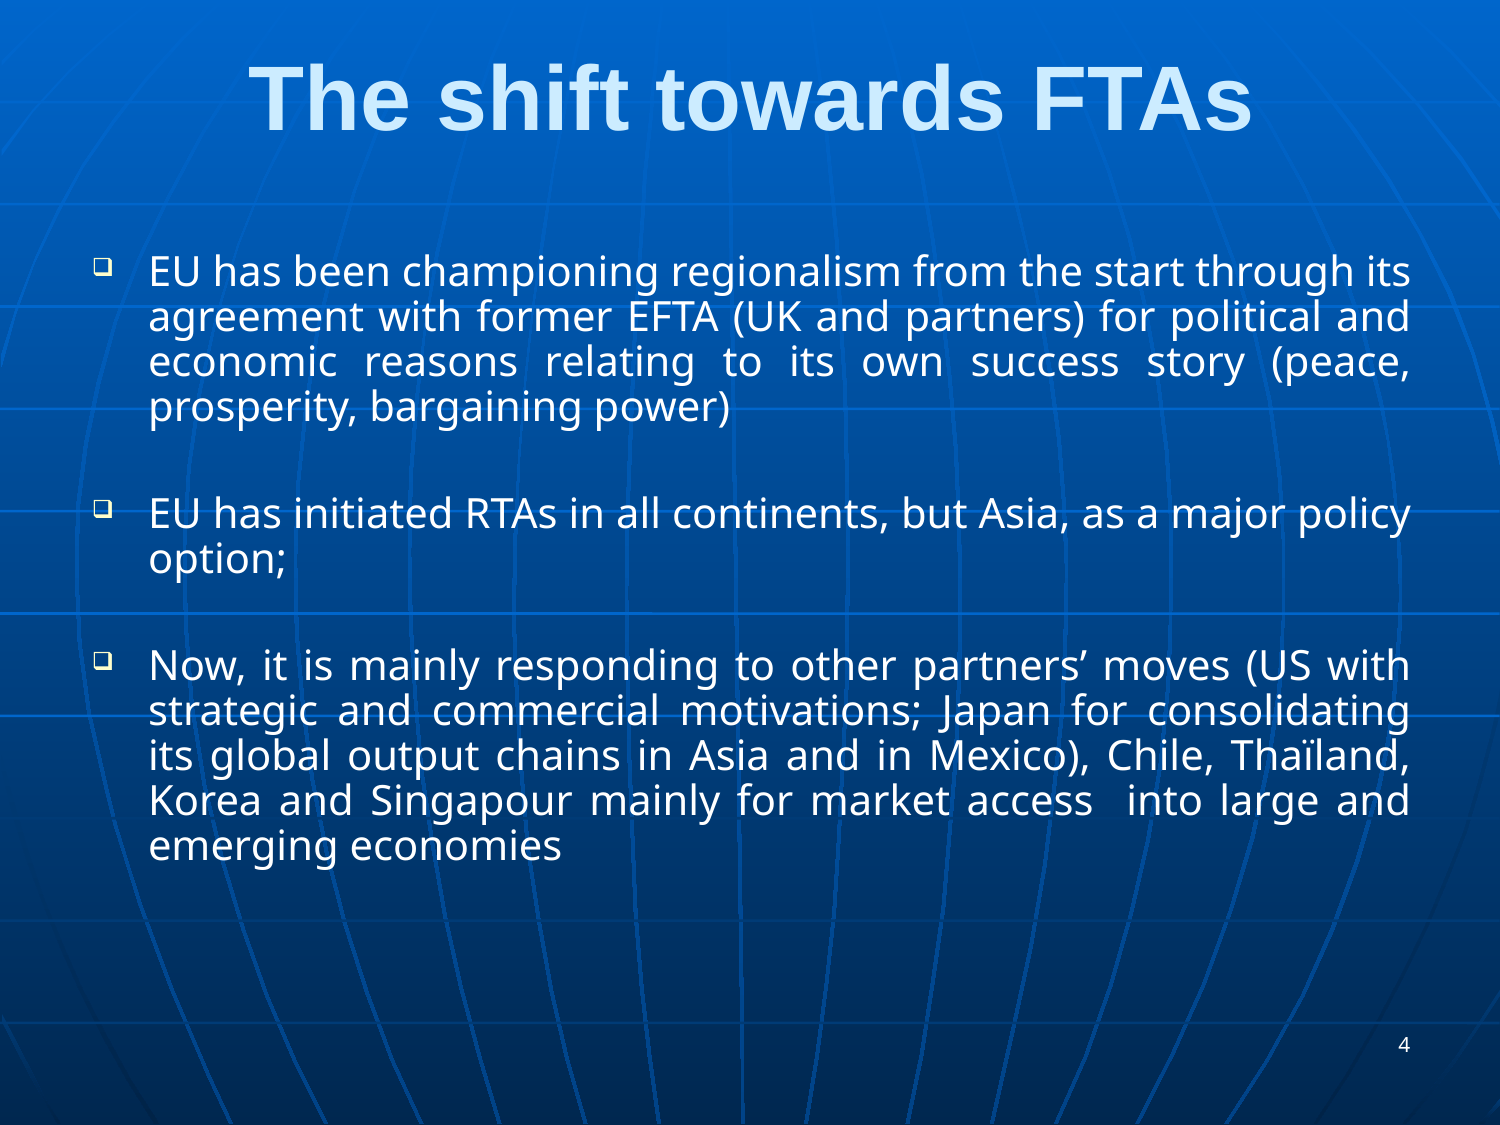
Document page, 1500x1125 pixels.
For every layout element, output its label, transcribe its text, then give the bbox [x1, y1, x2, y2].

slide_number 4 [1074, 1023, 1426, 1100]
title The shift towards FTAs [76, 0, 1428, 188]
list EU has been championing regionalism from the start through its agreement with former EFTA (UK and partners) for political and economic reasons relating to its own success story (peace, prosperity, bargaining power) EU has initiated RTAs in all continents, but Asia, as a major policy option; Now, it is mainly responding to other partners’ moves (US with strategic and commercial motivations; Japan for consolidating its global output chains in Asia and in Mexico), Chile, Thaïland, Korea and Singapour mainly for market access into large and emerging economies [76, 243, 1428, 987]
